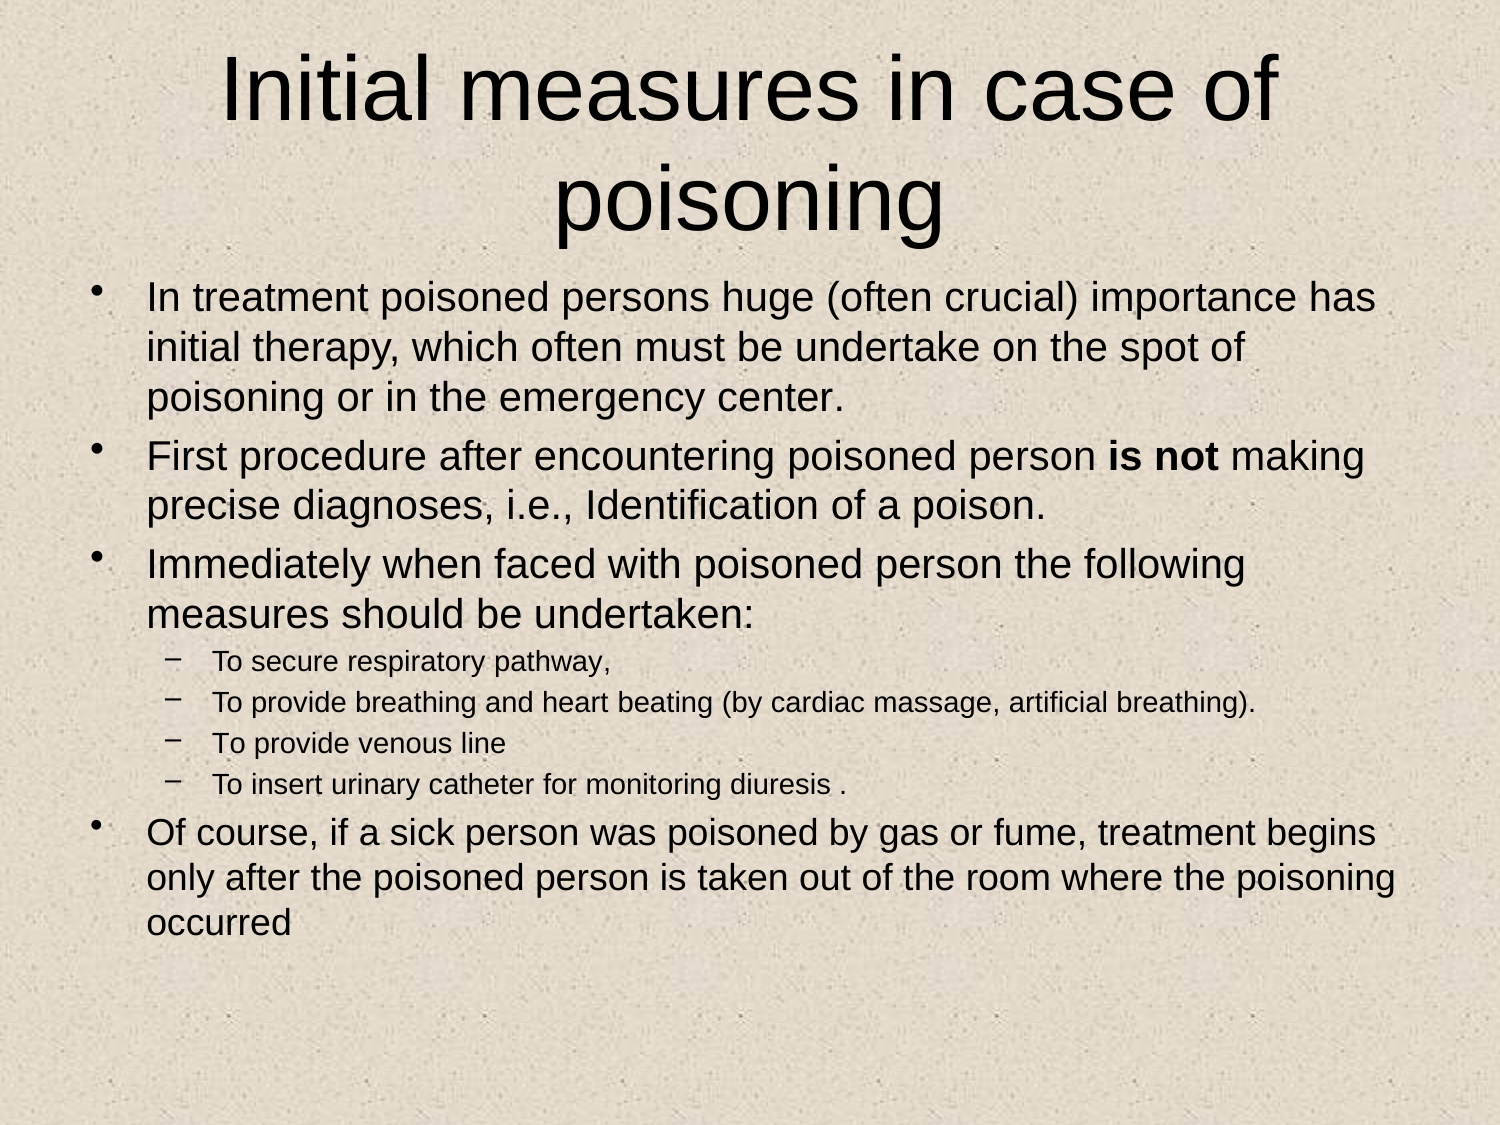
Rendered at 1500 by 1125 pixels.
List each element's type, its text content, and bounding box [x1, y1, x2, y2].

picture [0, 0, 1500, 1125]
title Initial measures in case of poisoning [75, 45, 1425, 233]
list In treatment poisoned persons huge (often crucial) importance has initial therapy, which often must be undertake on the spot of poisoning or in the emergency center. First procedure after encountering poisoned person is not making precise diagnoses, i.e., Identification of a poison. Immediately when faced with poisoned person the following measures should be undertaken: To secure respiratory pathway, To provide breathing and heart beating (by cardiac massage, artificial breathing). To provide venous line To insert urinary catheter for monitoring diuresis . Of course, if a sick person was poisoned by gas or fume, treatment begins only after the poisoned person is taken out of the room where the poisoning occurred [75, 262, 1425, 1005]
